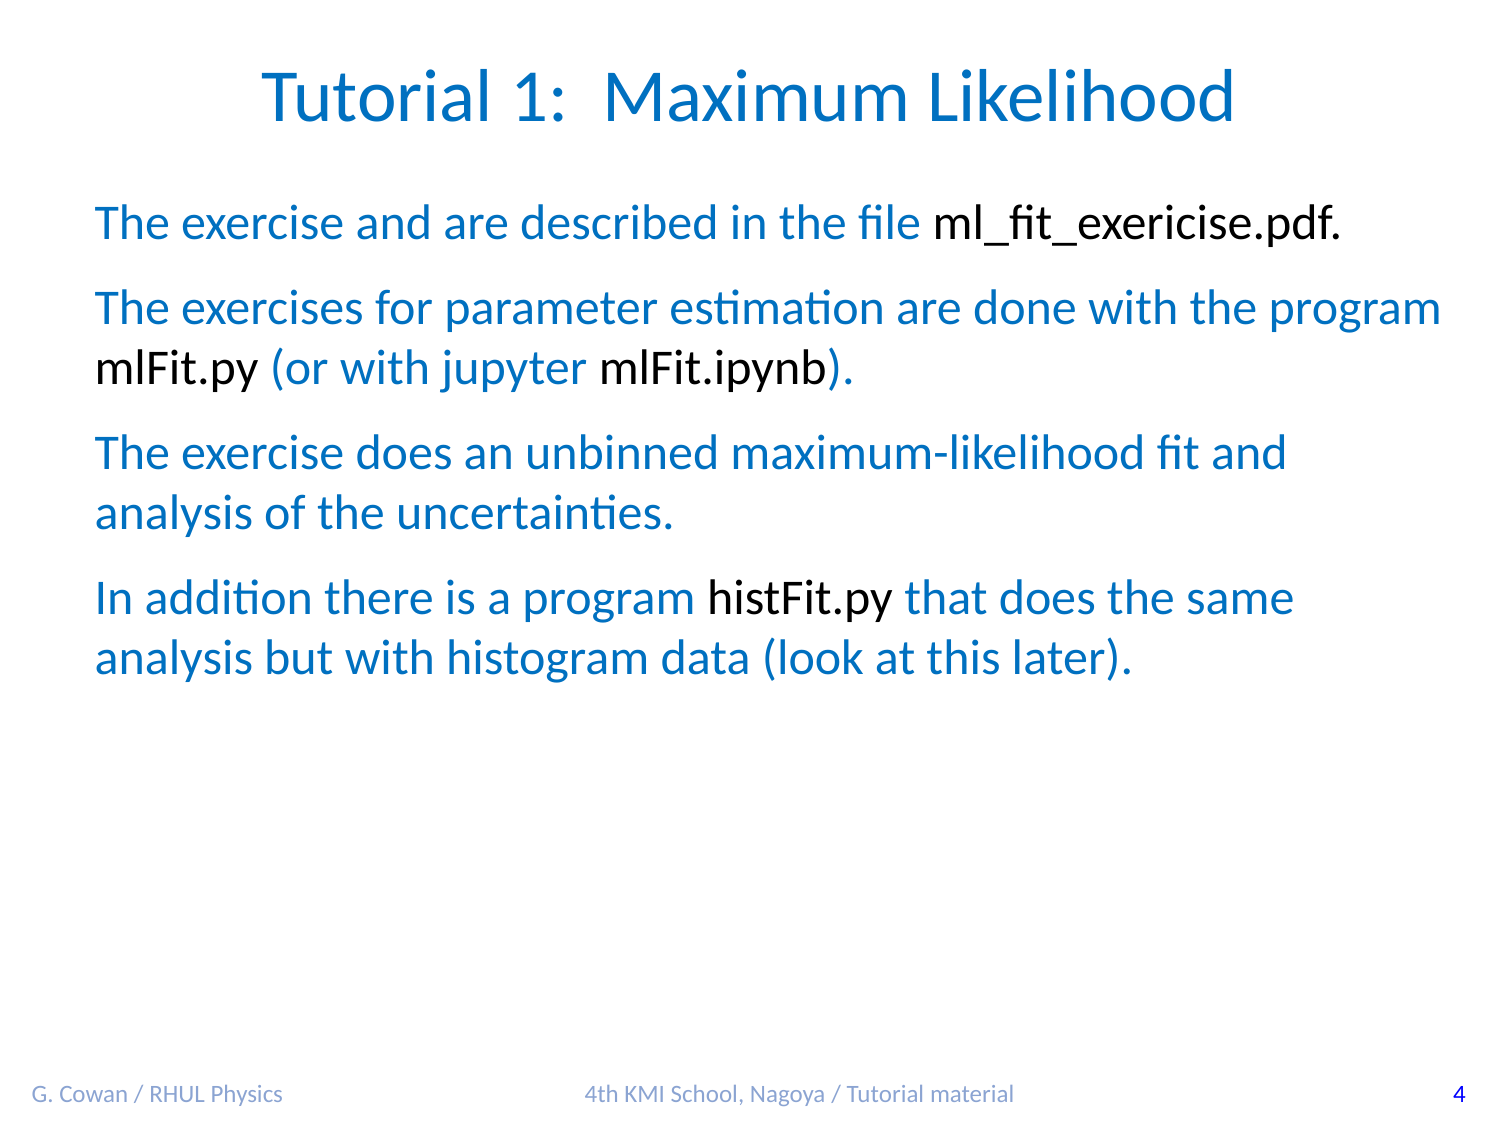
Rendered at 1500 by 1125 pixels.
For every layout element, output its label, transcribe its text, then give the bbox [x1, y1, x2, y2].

footer 4th KMI School, Nagoya / Tutorial material [338, 1062, 1262, 1123]
slide_number G. Cowan / RHUL Physics [16, 1062, 338, 1123]
text_box Tutorial 1: Maximum Likelihood [246, 39, 1254, 145]
text_box The exercise and are described in the file ml_fit_exericise.pdf. The exercises for parameter estimation are done with the program mlFit.py (or with jupyter mlFit.ipynb). The exercise does an unbinned maximum-likelihood fit and analysis of the uncertainties. In addition there is a program histFit.py that does the same analysis but with histogram data (look at this later). [79, 182, 1464, 692]
slide_number 4 [1262, 1062, 1481, 1123]
